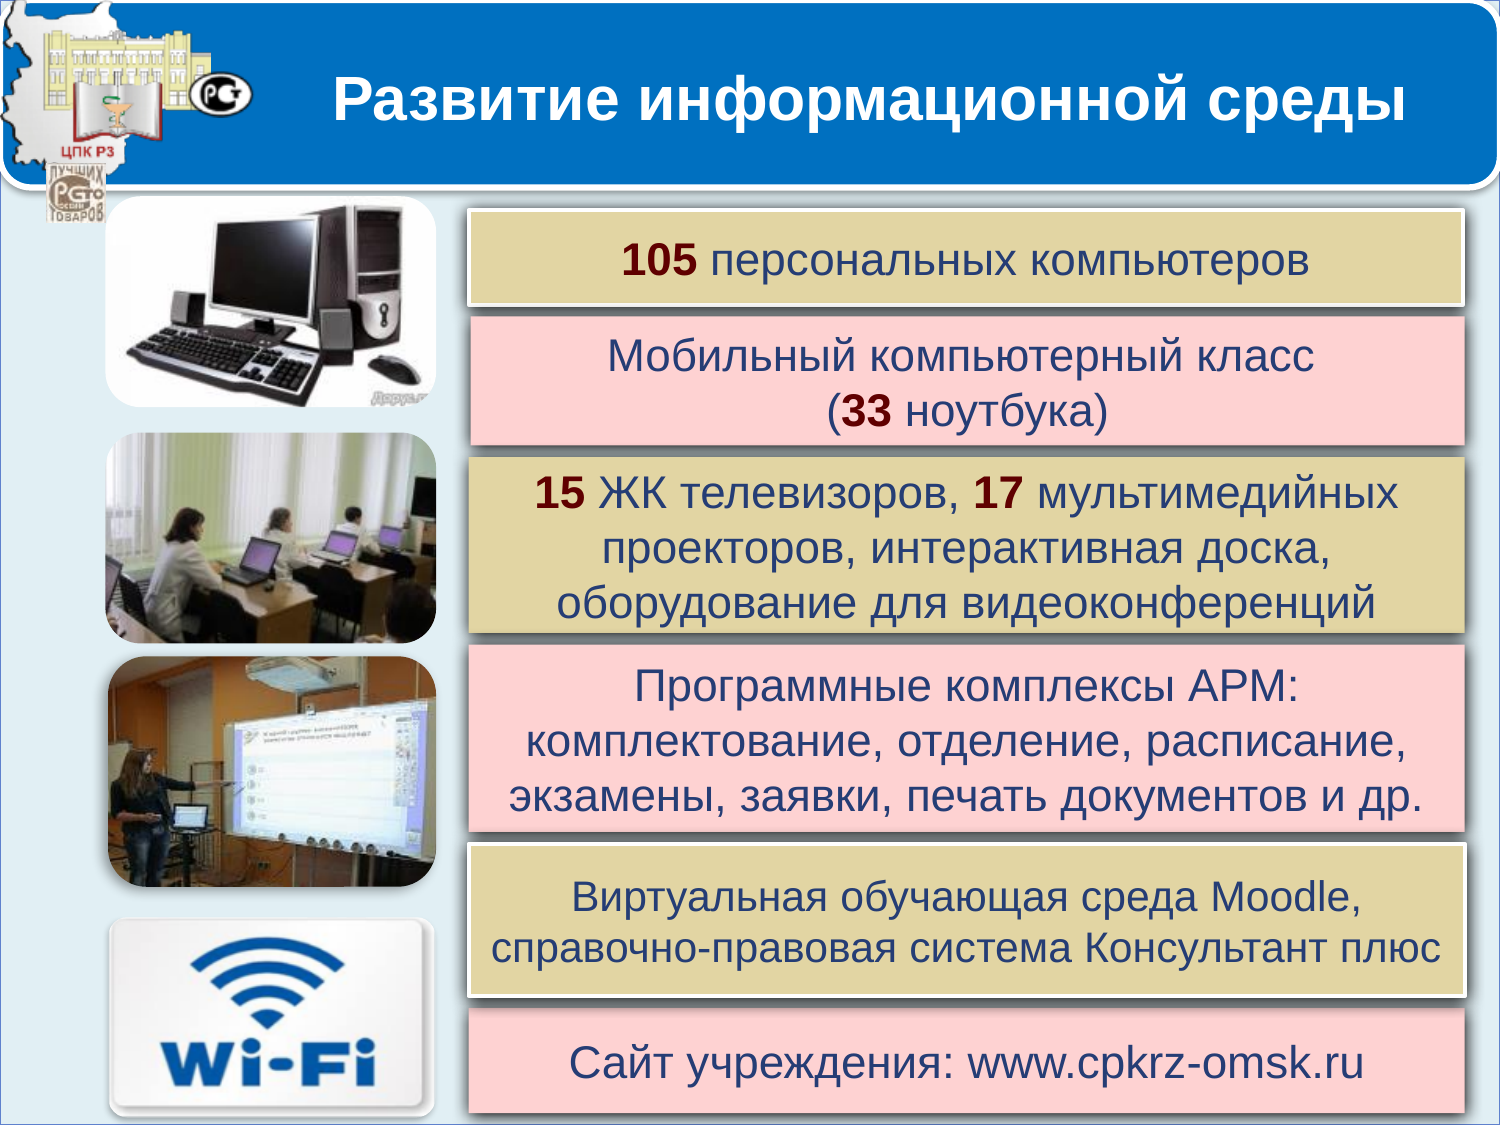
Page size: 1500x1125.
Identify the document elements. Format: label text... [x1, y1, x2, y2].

text_box 105 персональных компьютеров [467, 208, 1465, 305]
text_box Программные комплексы АРМ: комплектование, отделение, расписание, экзамены, заявки, печать документов и др. [467, 642, 1467, 831]
text_box Виртуальная обучающая среда Moodle, справочно-правовая система Консультант плюс [467, 842, 1467, 998]
picture [0, 0, 255, 223]
picture [107, 656, 437, 887]
text_box 15 ЖК телевизоров, 17 мультимедийных проекторов, интерактивная доска, оборудование для видеоконференций [467, 455, 1467, 631]
text_box Сайт учреждения: www.cpkrz-omsk.ru [467, 1015, 1467, 1115]
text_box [107, 916, 437, 1118]
text_box Развитие информационной среды [257, 46, 1465, 142]
text_box [103, 194, 439, 410]
text_box Мобильный компьютерный класс (33 ноутбука) [468, 314, 1467, 445]
text_box [103, 430, 439, 646]
